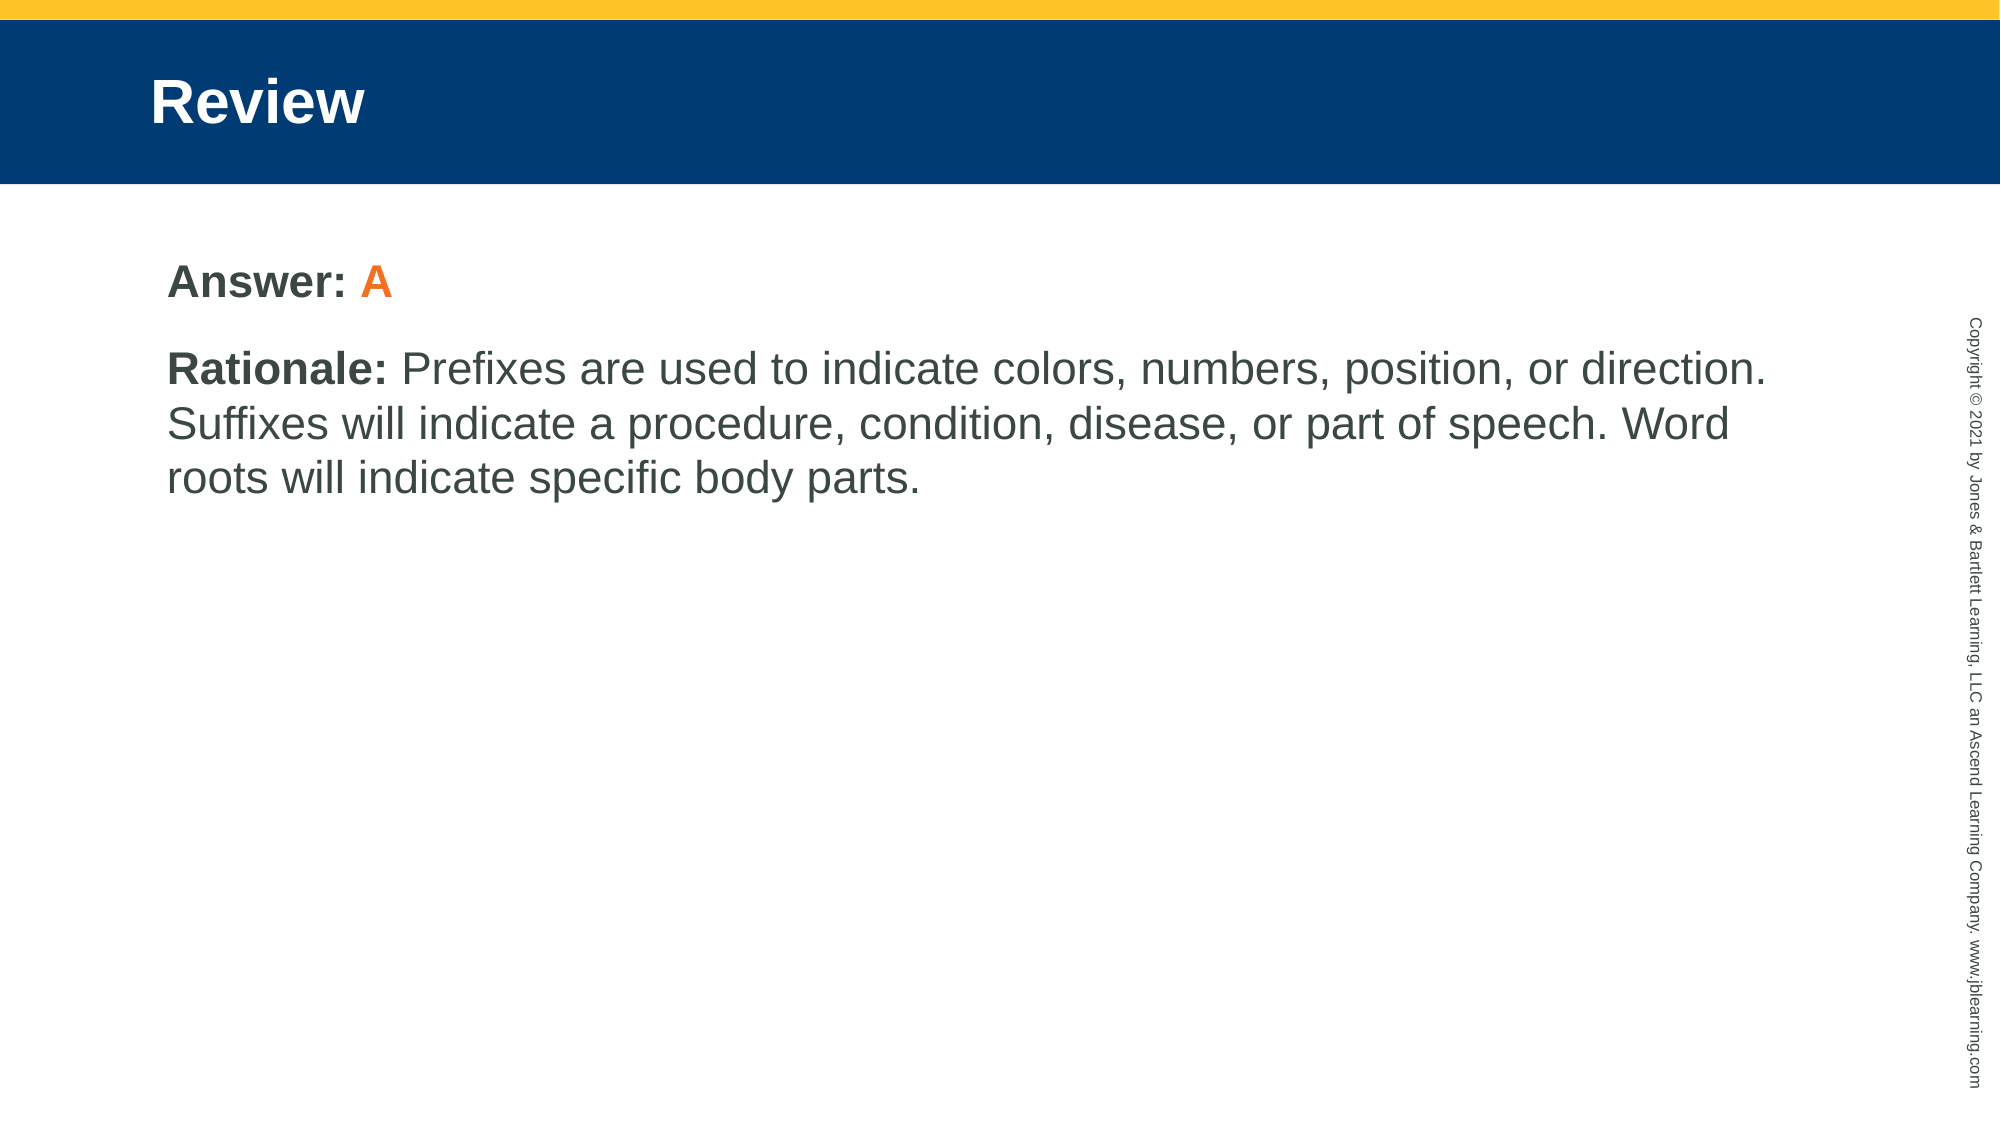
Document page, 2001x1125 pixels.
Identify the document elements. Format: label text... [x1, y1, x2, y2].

list Answer: A Rationale: Prefixes are used to indicate colors, numbers, position, or direction. Suffixes will indicate a procedure, condition, disease, or part of speech. Word roots will indicate specific body parts. [151, 244, 1840, 1016]
title Review [0, 19, 2000, 185]
